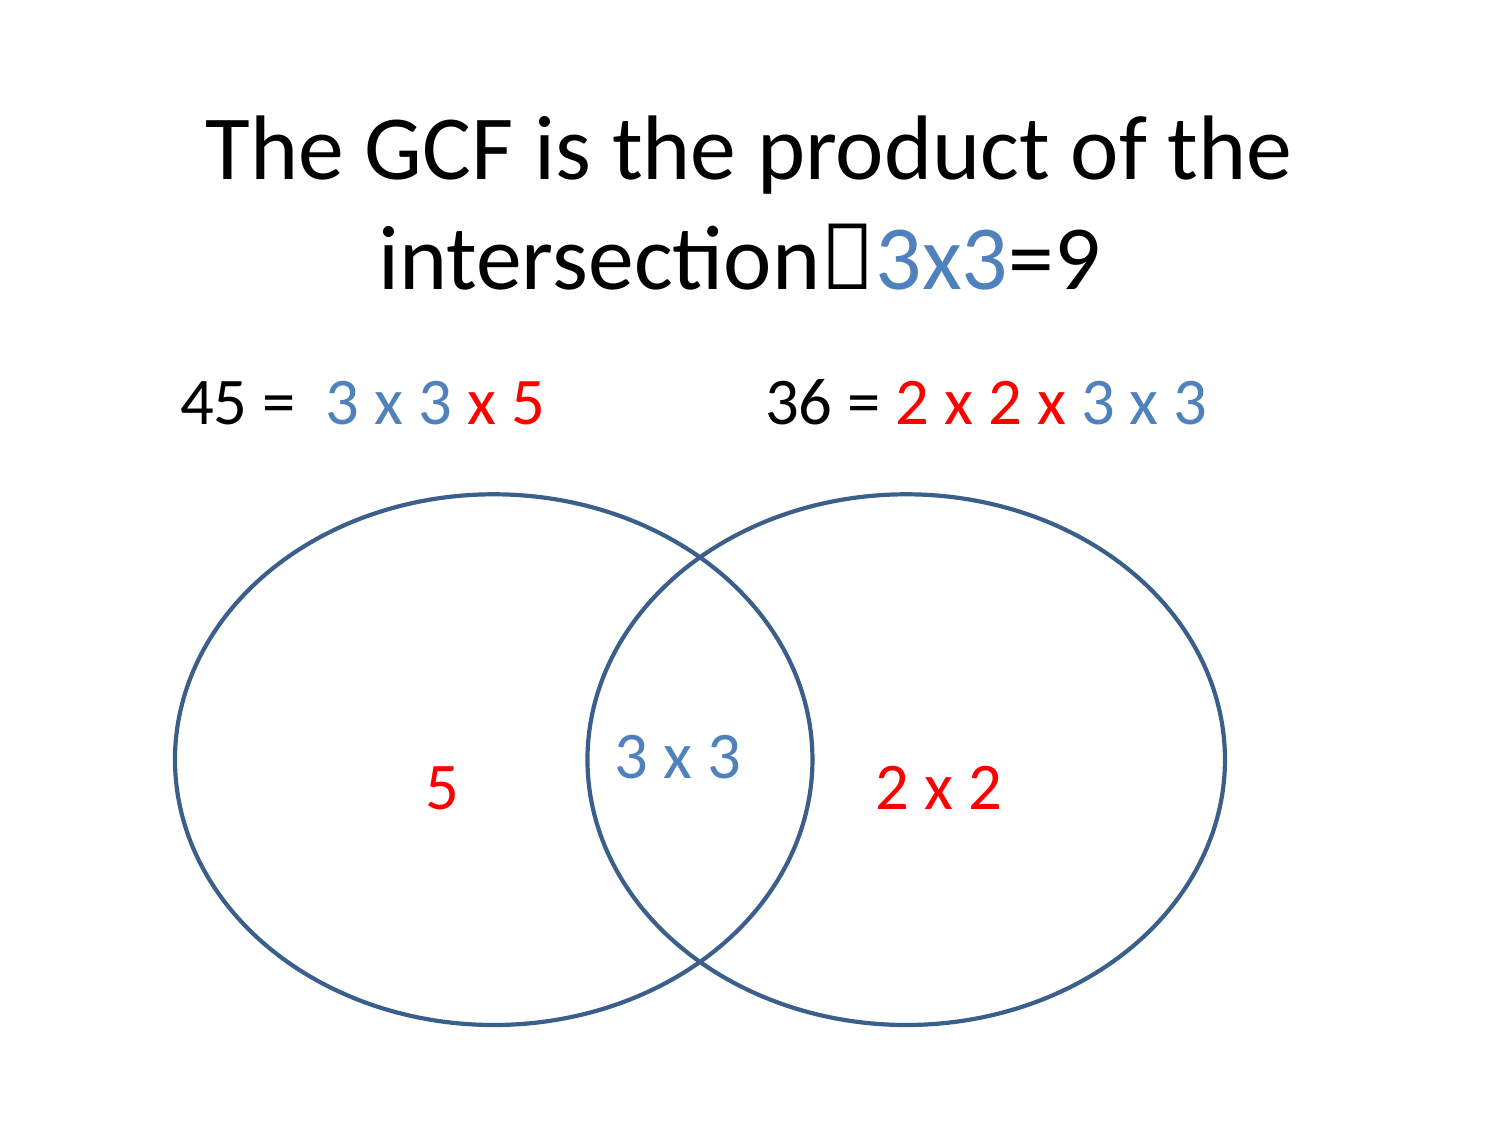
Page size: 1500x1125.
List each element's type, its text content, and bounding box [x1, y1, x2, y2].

text_box [586, 492, 1228, 1028]
text_box [172, 492, 700, 1028]
text_box 3 x 3 [599, 704, 982, 735]
text_box 5 2 x 2 [260, 735, 1125, 911]
title The GCF is the product of the intersection3x3=9 [74, 44, 1426, 349]
list 45 = 3 x 3 x 5 36 = 2 x 2 x 3 x 3 [74, 349, 1426, 1006]
